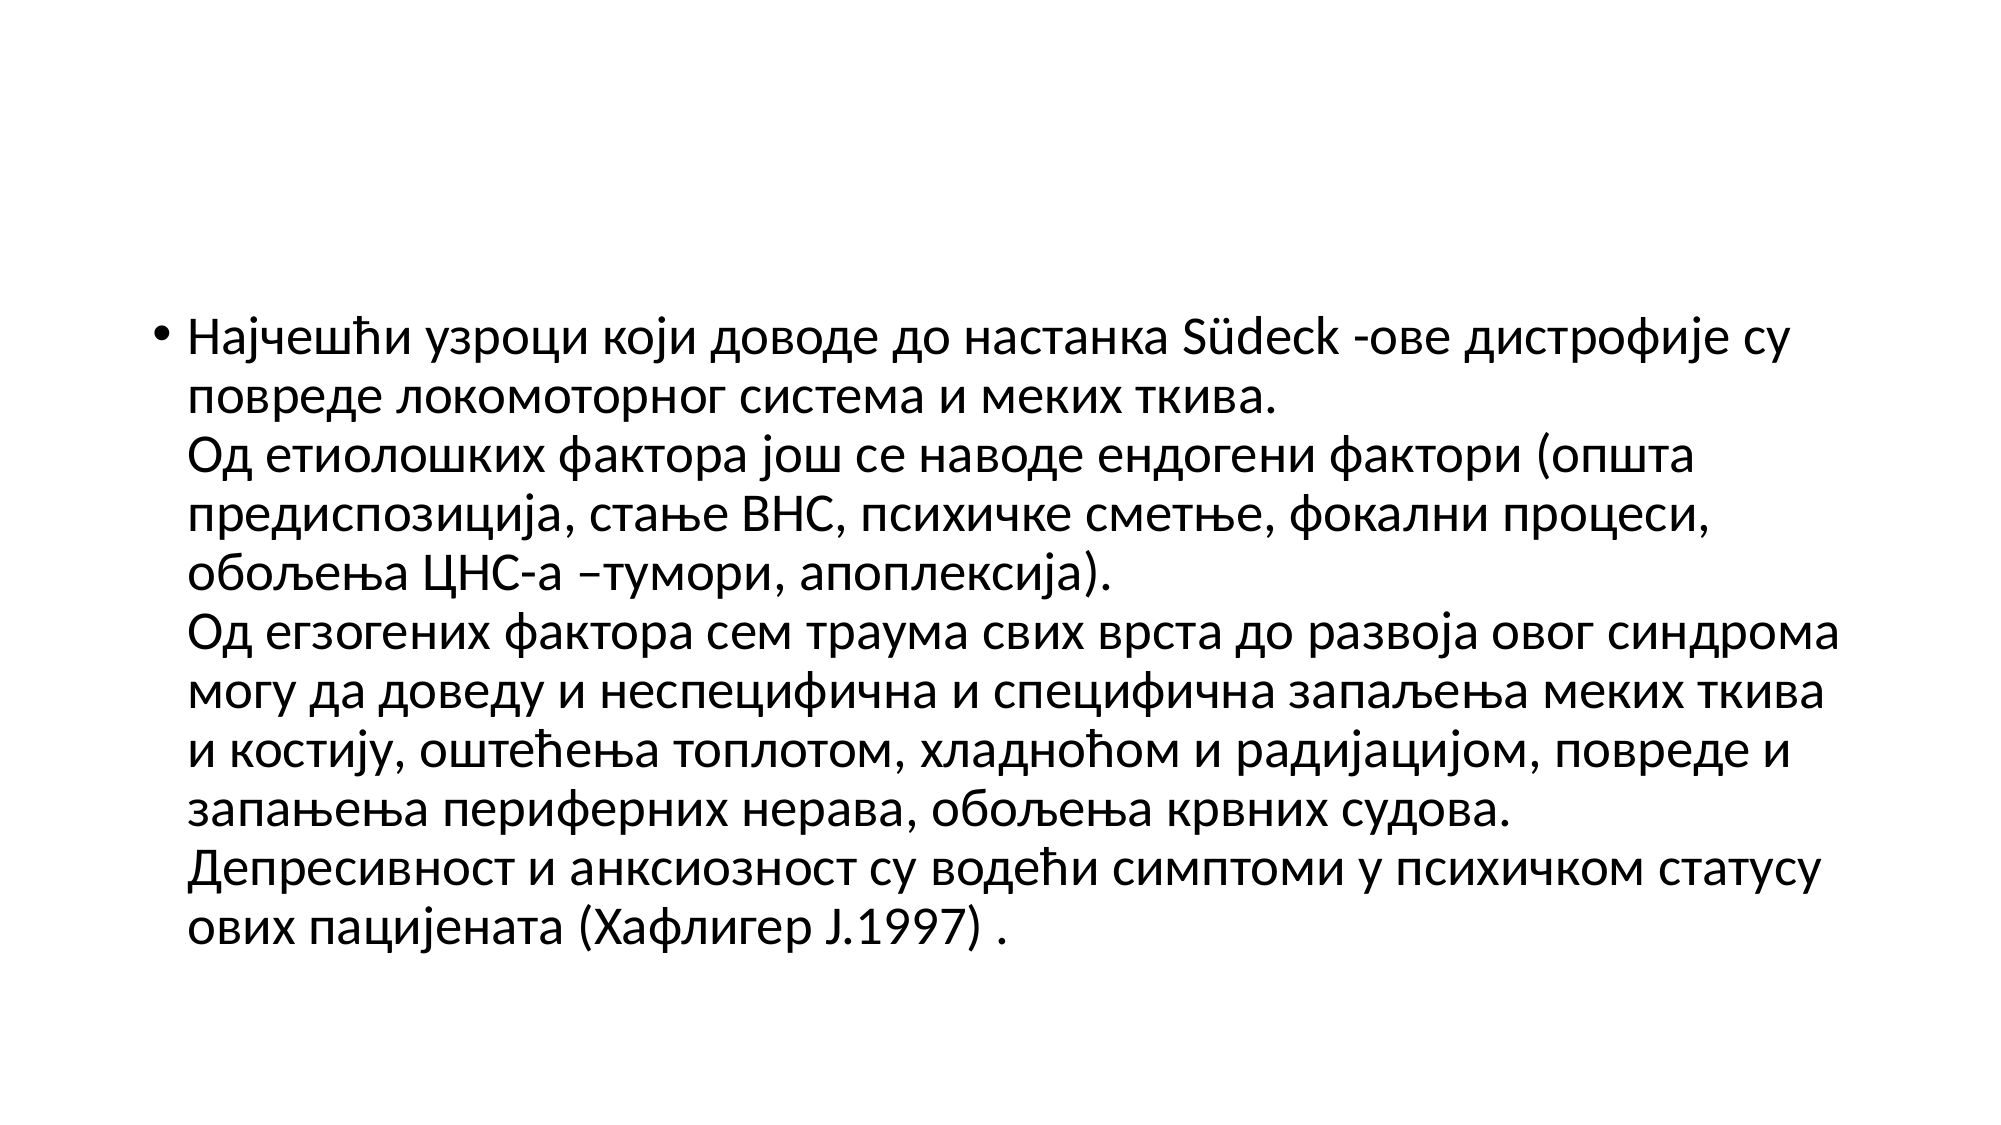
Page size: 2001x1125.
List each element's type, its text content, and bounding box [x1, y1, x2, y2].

list Најчешћи узроци који доводе до настанка Südeck -ове дистрофије су повреде локомоторног система и меких ткива. Од етиолошких фактора још се наводе ендогени фактори (општа предиспозиција, стање ВНС, психичке сметње, фокални процеси, обољења ЦНС-а –тумори, апоплексија). Од егзогених фактора сем траума свих врста до развоја овог синдрома могу да доведу и неспецифична и специфична запаљења меких ткива и костију, оштећења топлотом, хладноћом и радијацијом, повреде и запањења периферних нерава, обољења крвних судова. Депресивност и анксиозност су водећи симптоми у психичком статусу ових пацијената (Хафлигер Ј.1997) . [137, 299, 1863, 1014]
